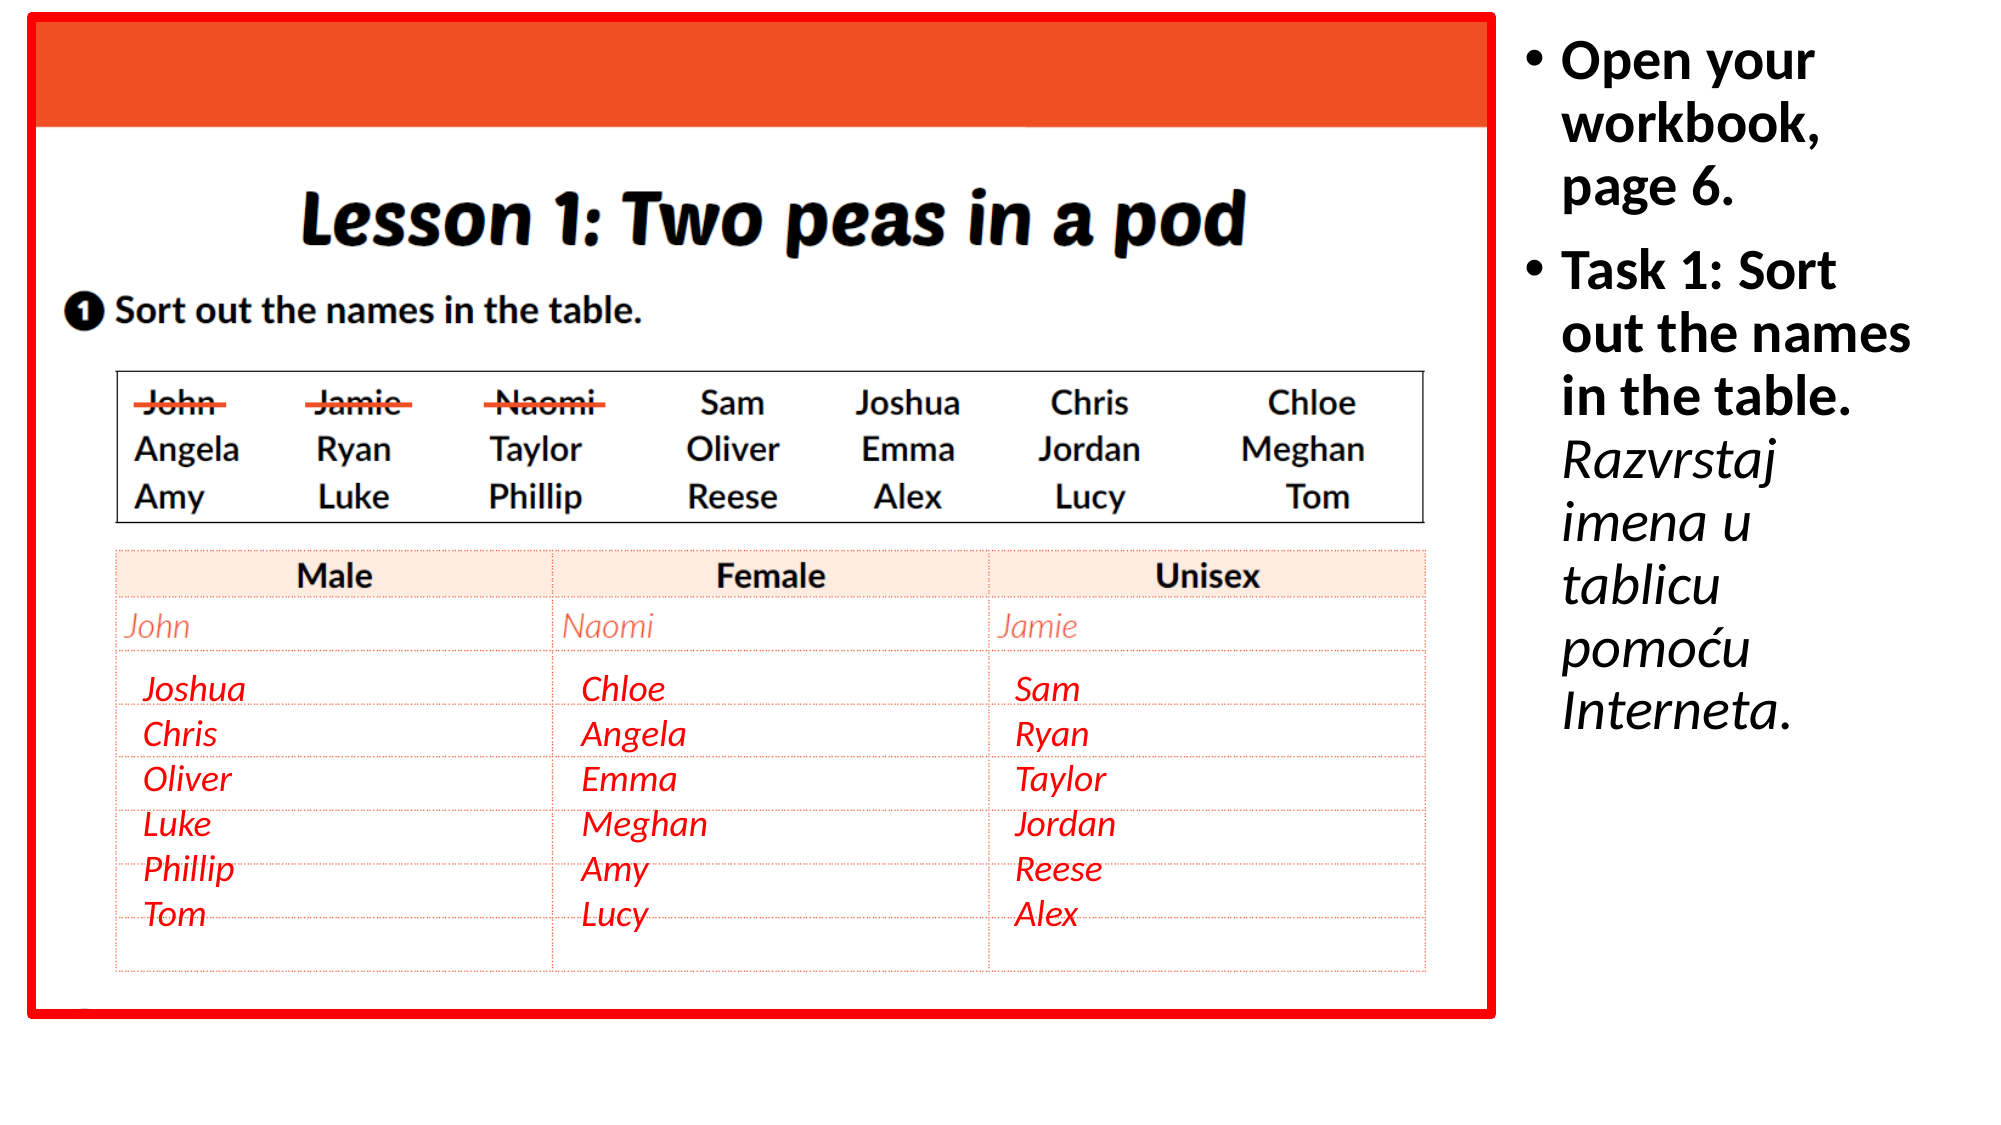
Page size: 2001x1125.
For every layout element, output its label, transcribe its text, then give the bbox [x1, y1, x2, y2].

list Open your workbook, page 6. Task 1: Sort out the names in the table. Razvrstaj imena u tablicu pomoću Interneta. [1509, 21, 1938, 819]
picture [35, 21, 1487, 1010]
